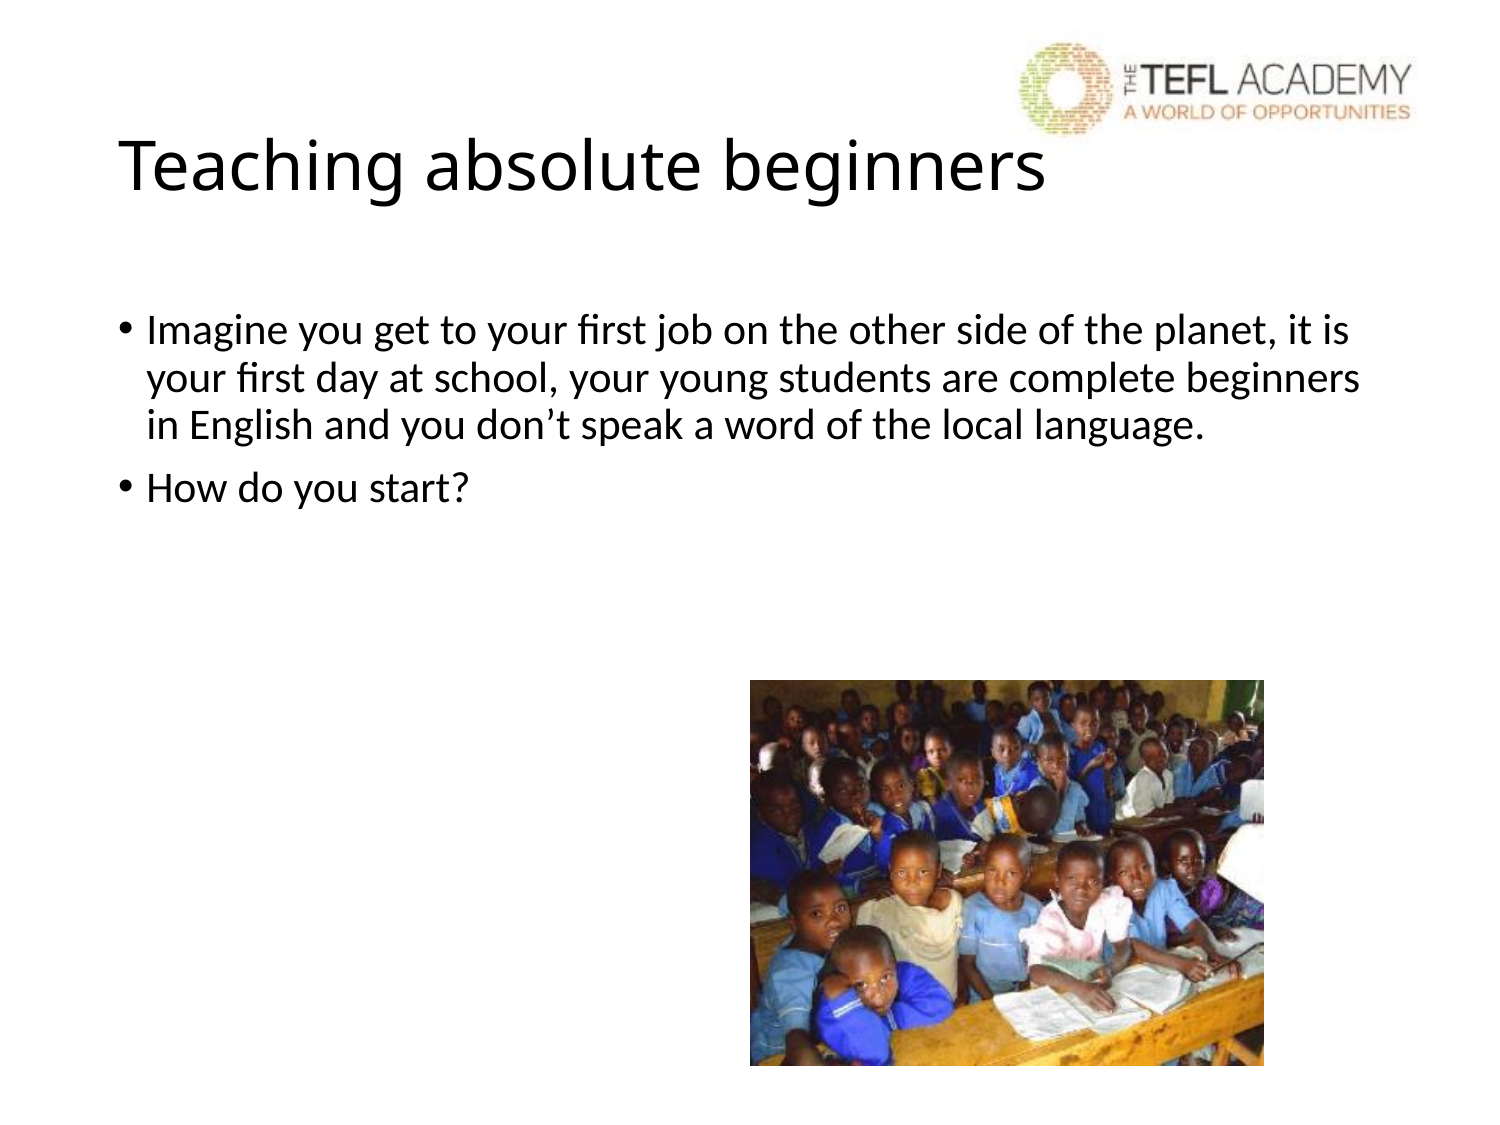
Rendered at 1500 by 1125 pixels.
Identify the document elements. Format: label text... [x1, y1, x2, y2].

list Imagine you get to your first job on the other side of the planet, it is your first day at school, your young students are complete beginners in English and you don’t speak a word of the local language. How do you start? [103, 299, 1397, 1014]
picture [749, 680, 1264, 1066]
picture [1002, 30, 1446, 157]
title Teaching absolute beginners [103, 59, 1397, 278]
